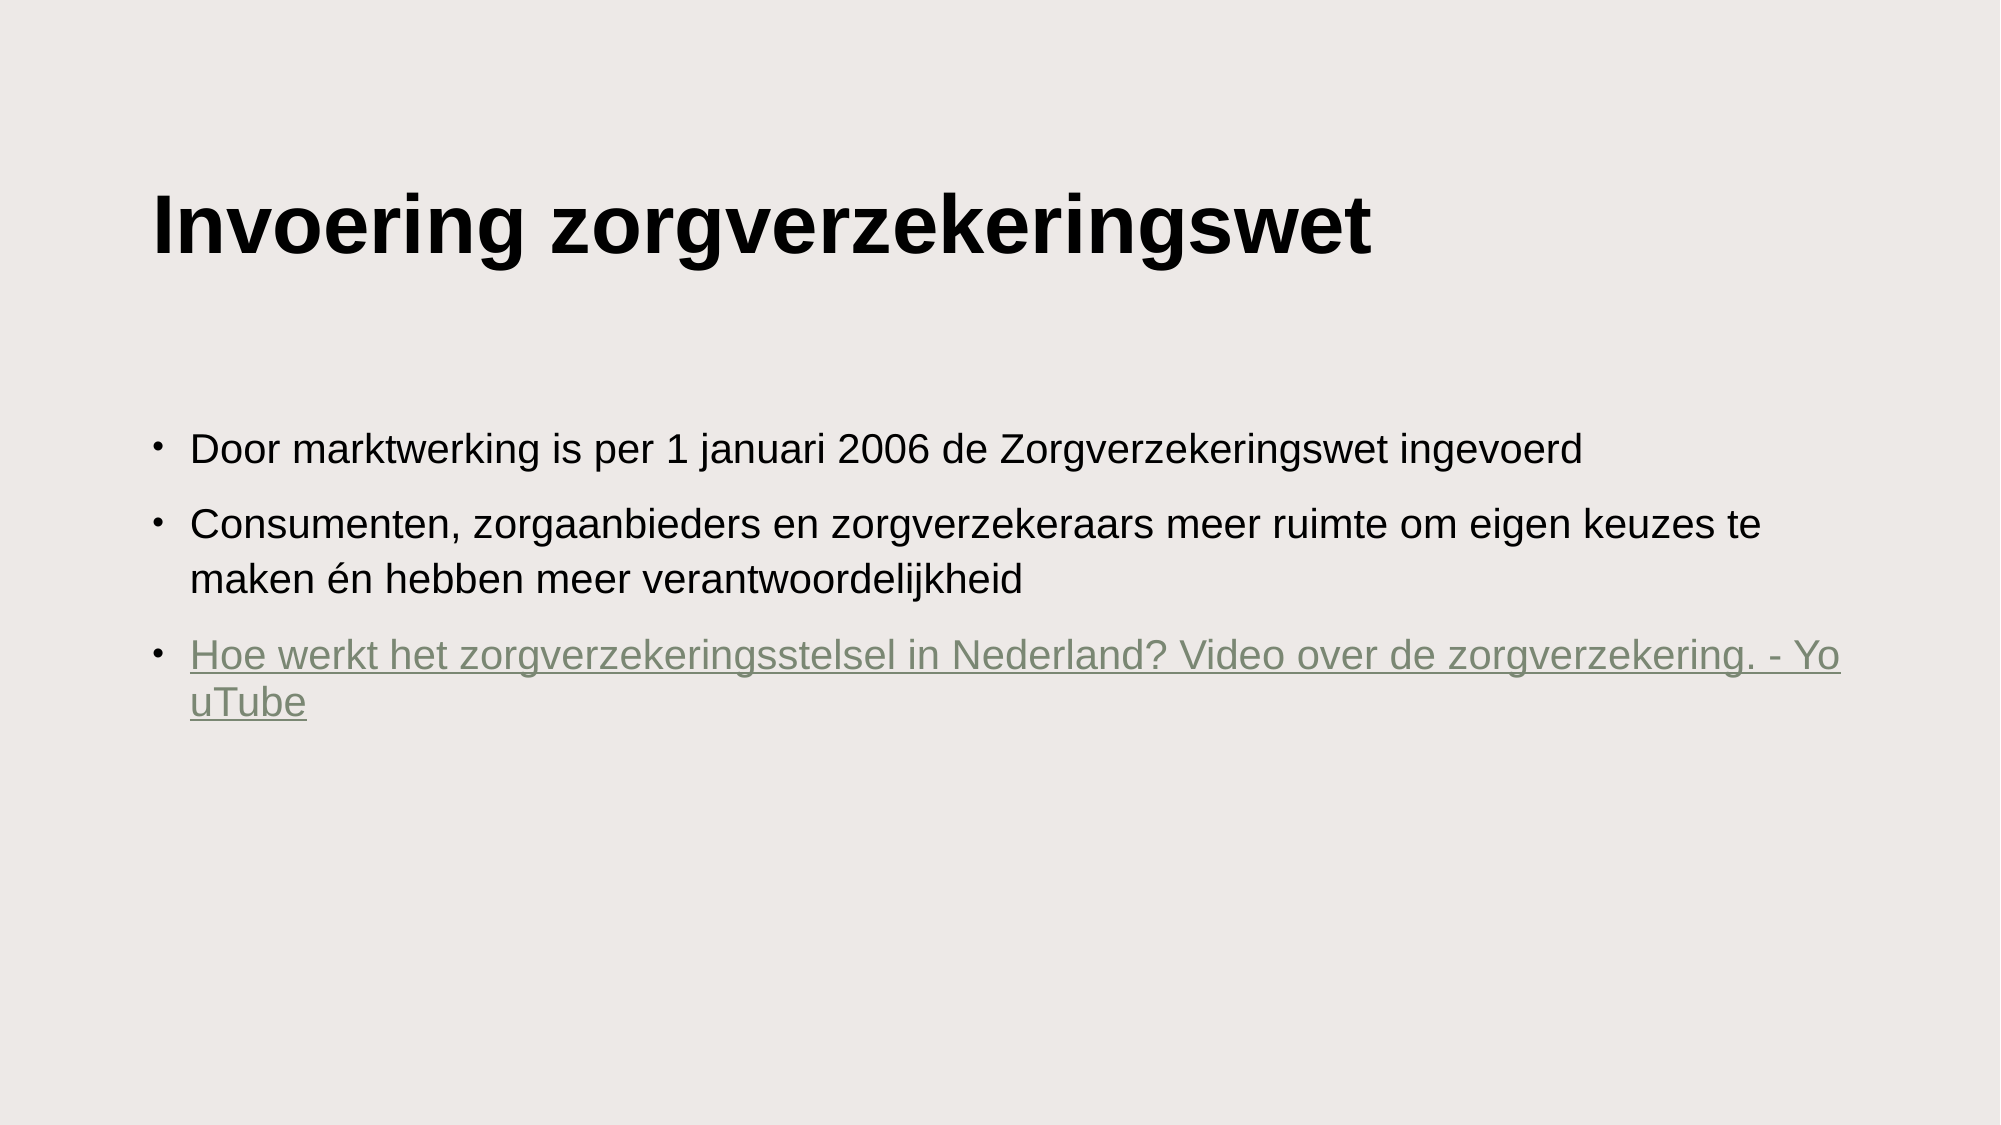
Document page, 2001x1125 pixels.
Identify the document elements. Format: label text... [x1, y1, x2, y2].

title Invoering zorgverzekeringswet [137, 95, 1863, 280]
list Door marktwerking is per 1 januari 2006 de Zorgverzekeringswet ingevoerd Consumenten, zorgaanbieders en zorgverzekeraars meer ruimte om eigen keuzes te maken én hebben meer verantwoordelijkheid Hoe werkt het zorgverzekeringsstelsel in Nederland? Video over de zorgverzekering. - YouTube [137, 338, 1863, 1014]
